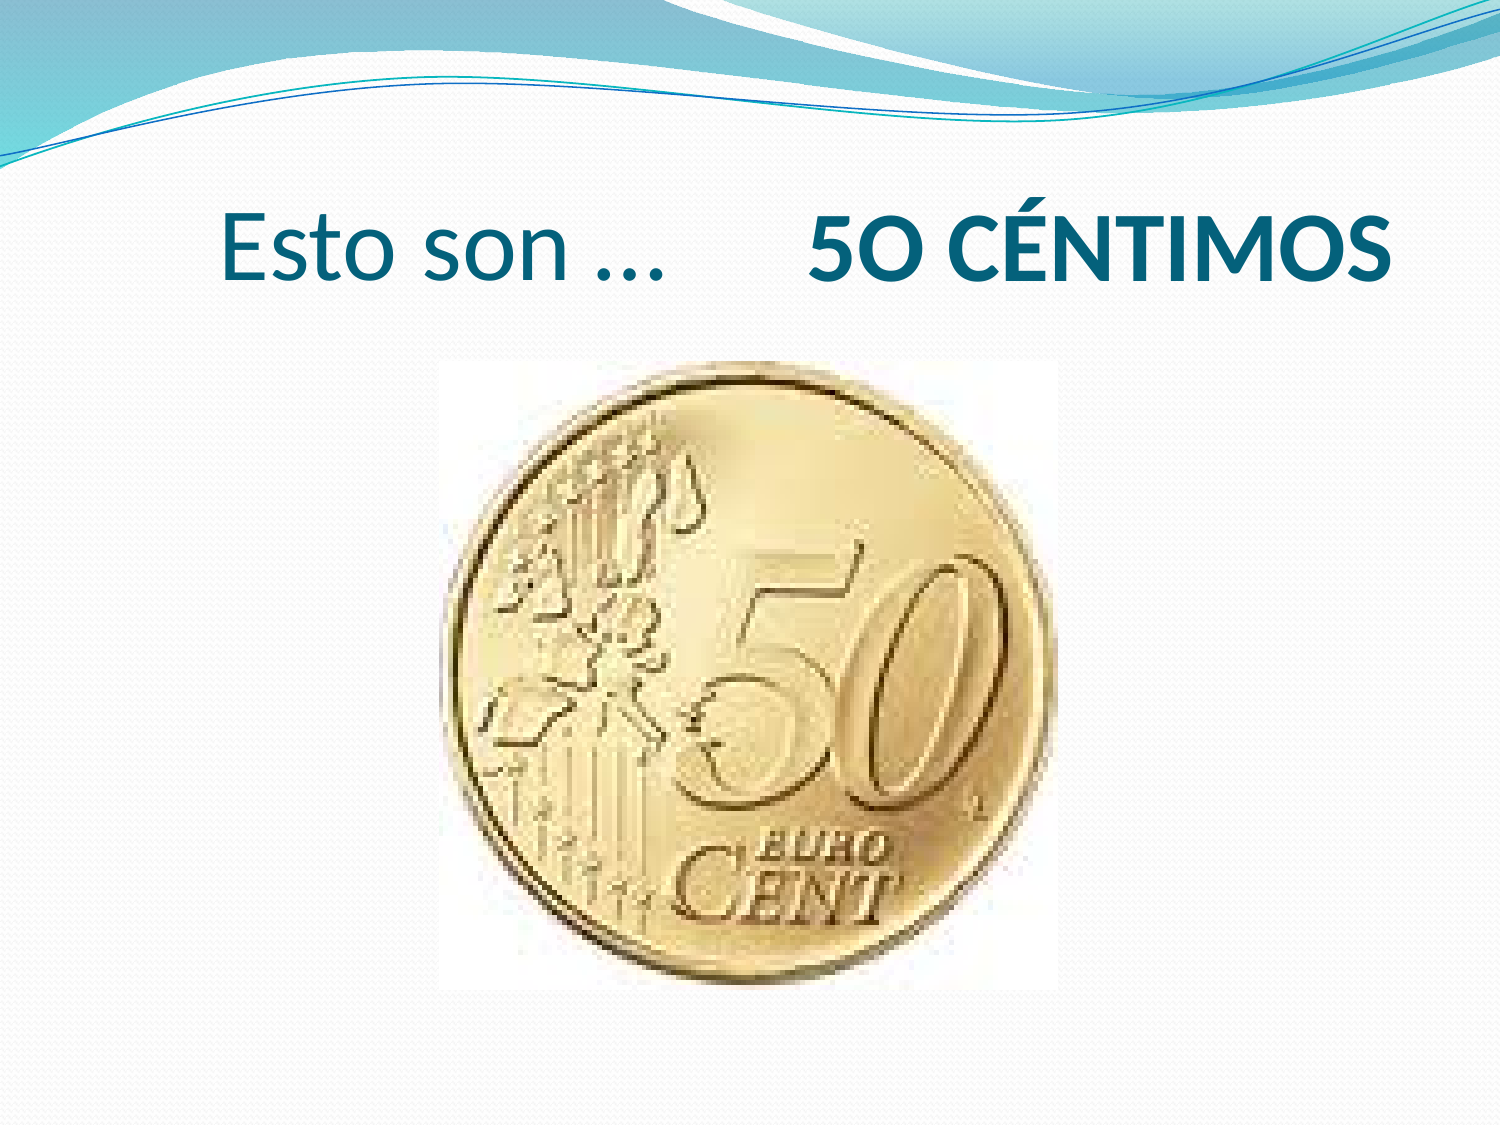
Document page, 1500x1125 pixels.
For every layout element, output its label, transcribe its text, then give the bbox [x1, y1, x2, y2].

text_box 5O CÉNTIMOS [761, 113, 1424, 302]
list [438, 361, 1058, 990]
title Esto son … [218, 113, 761, 302]
